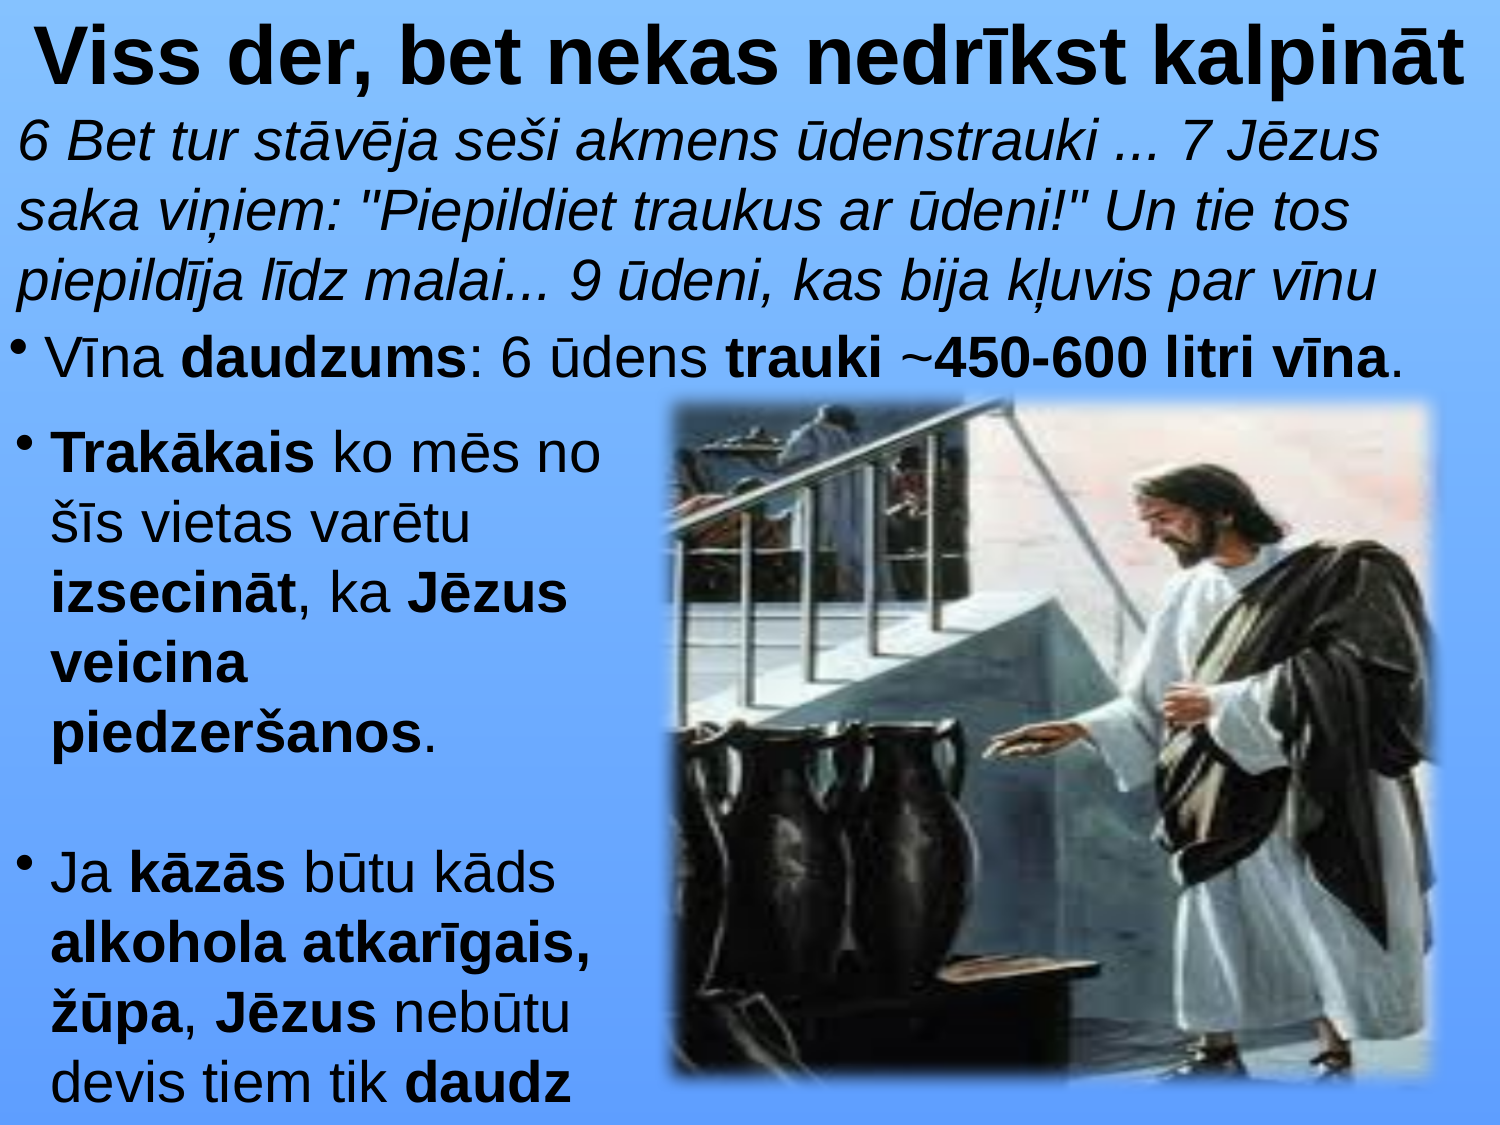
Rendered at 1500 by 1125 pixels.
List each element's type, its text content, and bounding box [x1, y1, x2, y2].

list 6 Bet tur stāvēja seši akmens ūdenstrauki ... 7 Jēzus saka viņiem: "Piepildiet traukus ar ūdeni!" Un tie tos piepildīja līdz malai... 9 ūdeni, kas bija kļuvis par vīnu [0, 103, 1500, 268]
title Viss der, bet nekas nedrīkst kalpināt [0, 0, 1500, 103]
text_box Trakākais ko mēs no šīs vietas varētu izsecināt, ka Jēzus veicina piedzeršanos. Ja kāzās būtu kāds alkohola atkarīgais, žūpa, Jēzus nebūtu devis tiem tik daudz vīna. [0, 406, 668, 1125]
text_box Vīna daudzums: 6 ūdens trauki ~450-600 litri vīna. [0, 311, 1494, 396]
picture [655, 385, 1448, 1095]
